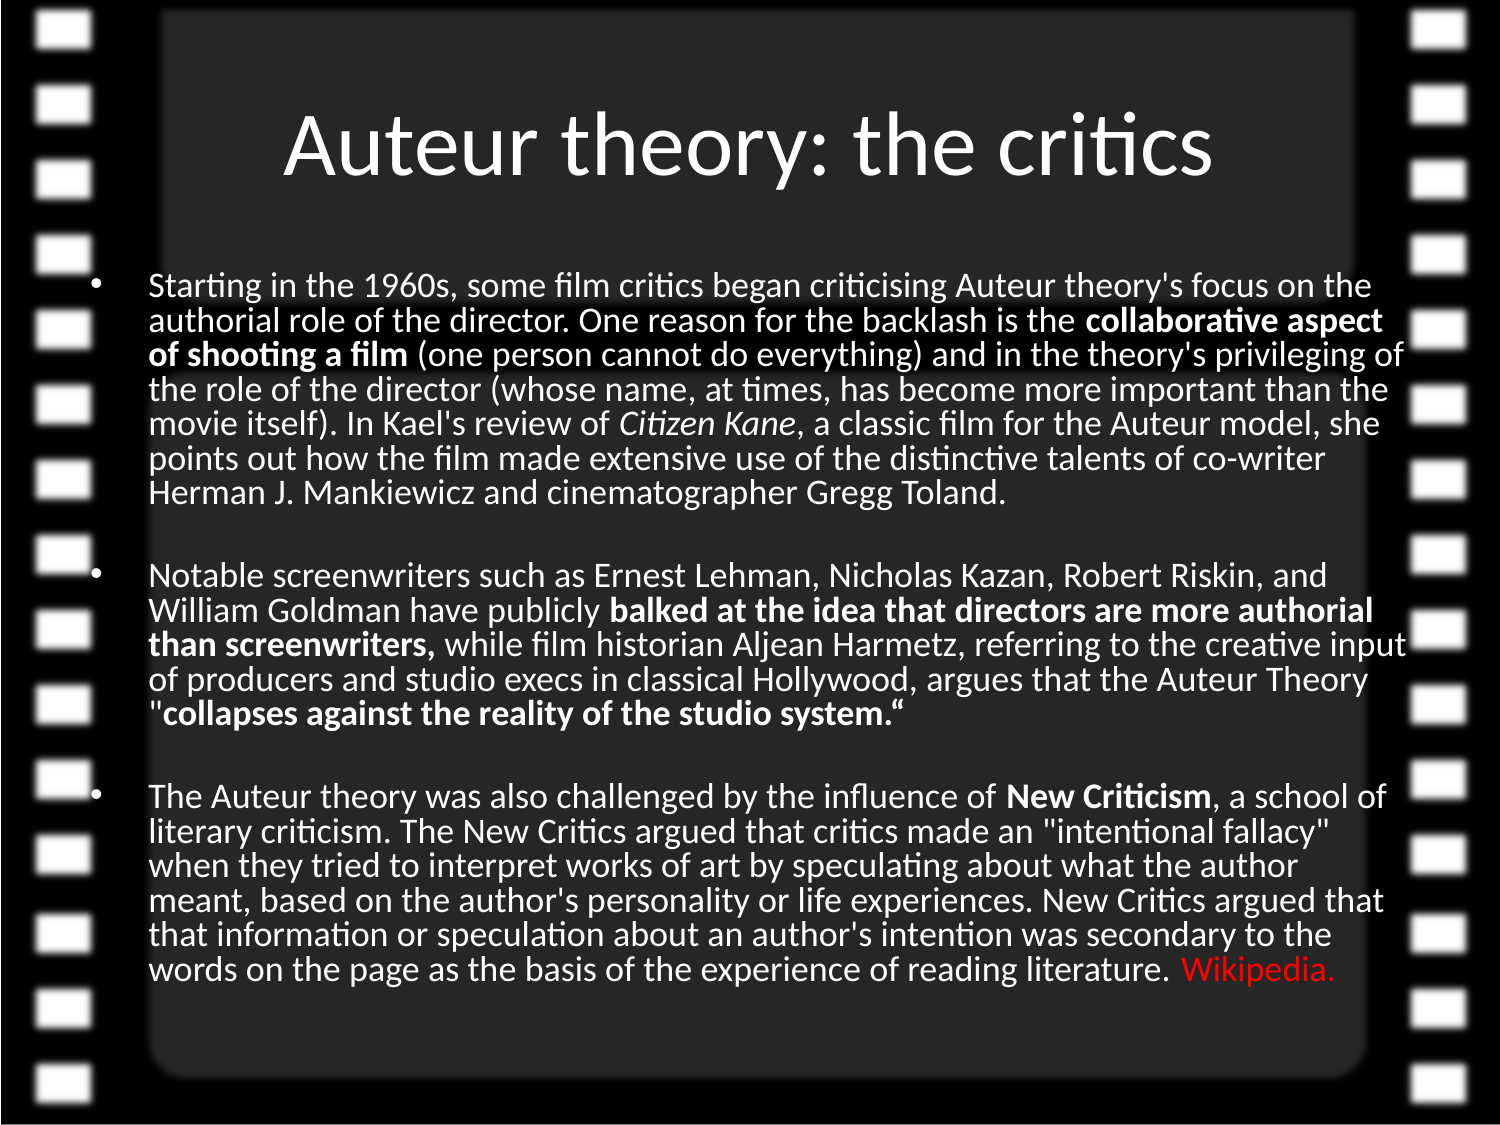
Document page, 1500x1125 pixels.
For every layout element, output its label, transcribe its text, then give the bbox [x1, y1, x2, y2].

list Starting in the 1960s, some film critics began criticising Auteur theory's focus on the authorial role of the director. One reason for the backlash is the collaborative aspect of shooting a film (one person cannot do everything) and in the theory's privileging of the role of the director (whose name, at times, has become more important than the movie itself). In Kael's review of Citizen Kane, a classic film for the Auteur model, she points out how the film made extensive use of the distinctive talents of co-writer Herman J. Mankiewicz and cinematographer Gregg Toland. Notable screenwriters such as Ernest Lehman, Nicholas Kazan, Robert Riskin, and William Goldman have publicly balked at the idea that directors are more authorial than screenwriters, while film historian Aljean Harmetz, referring to the creative input of producers and studio execs in classical Hollywood, argues that the Auteur Theory "collapses against the reality of the studio system.“ The Auteur theory was also challenged by the influence of New Criticism, a school of literary criticism. The New Critics argued that critics made an "intentional fallacy" when they tried to interpret works of art by speculating about what the author meant, based on the author's personality or life experiences. New Critics argued that that information or speculation about an author's intention was secondary to the words on the page as the basis of the experience of reading literature. Wikipedia. [75, 262, 1425, 1005]
title Auteur theory: the critics [75, 45, 1425, 233]
picture [0, 0, 1500, 1125]
